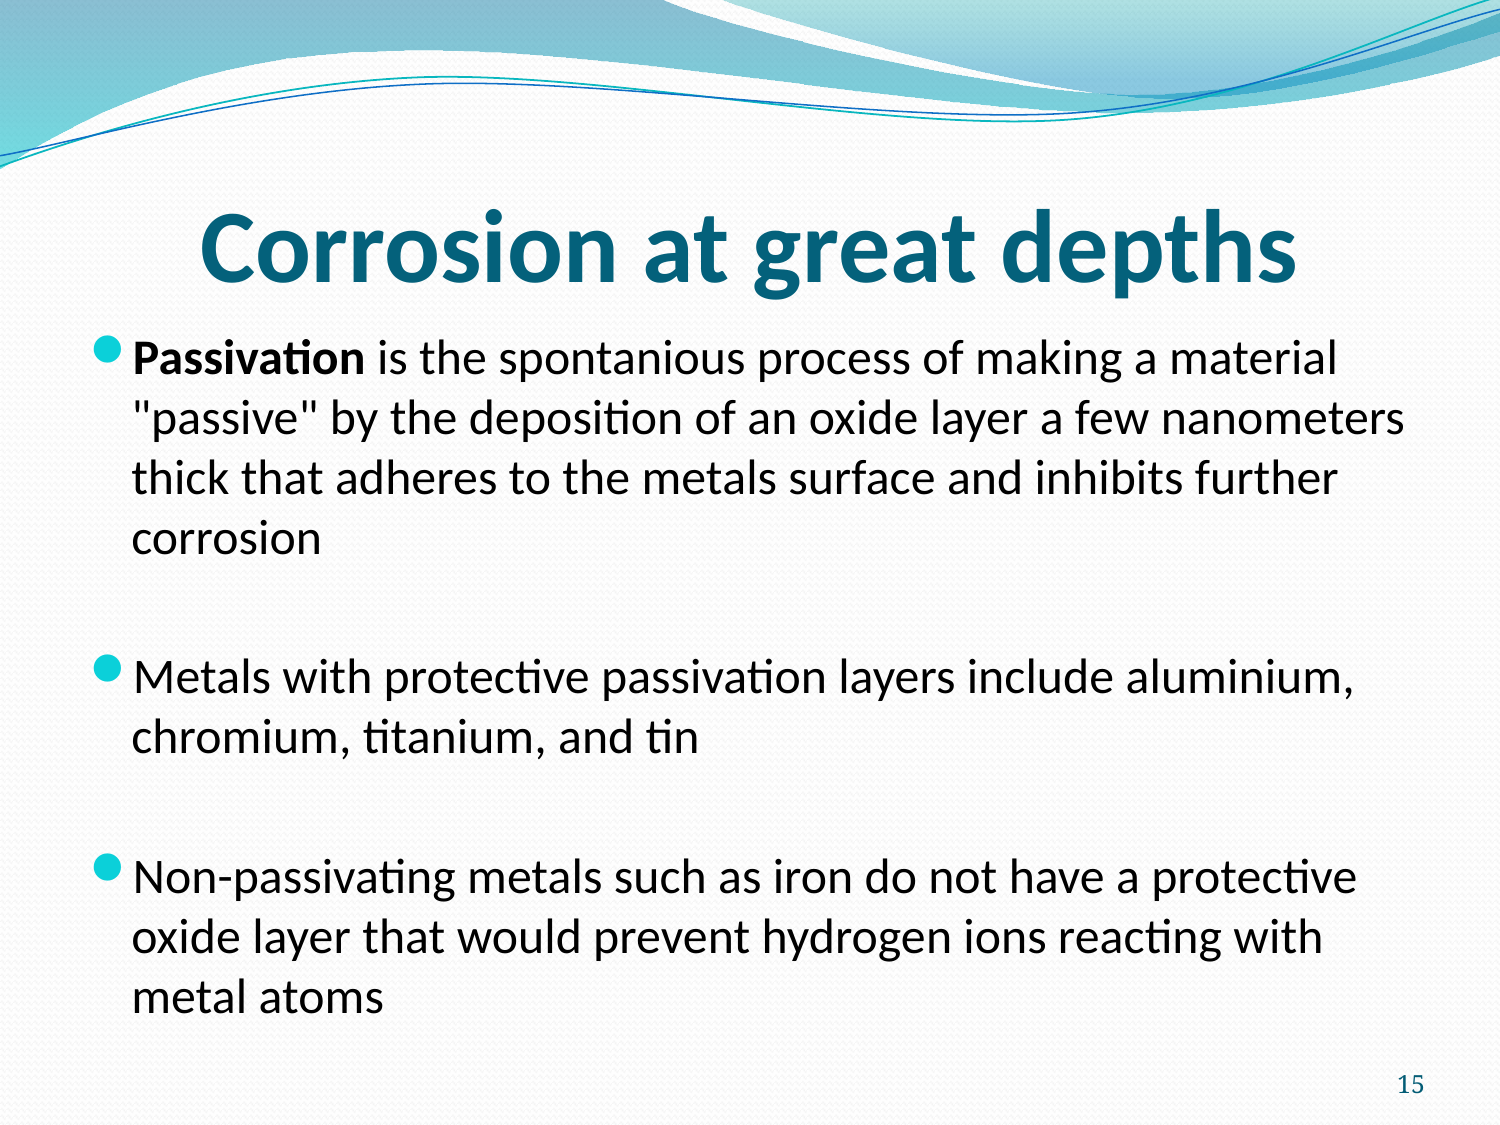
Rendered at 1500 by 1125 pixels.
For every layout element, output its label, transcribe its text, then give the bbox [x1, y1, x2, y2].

list Passivation is the spontanious process of making a material "passive" by the deposition of an oxide layer a few nanometers thick that adheres to the metals surface and inhibits further corrosion Metals with protective passivation layers include aluminium, chromium, titanium, and tin Non-passivating metals such as iron do not have a protective oxide layer that would prevent hydrogen ions reacting with metal atoms [75, 317, 1425, 1038]
slide_number 15 [1299, 1042, 1425, 1103]
title Corrosion at great depths [75, 115, 1425, 303]
